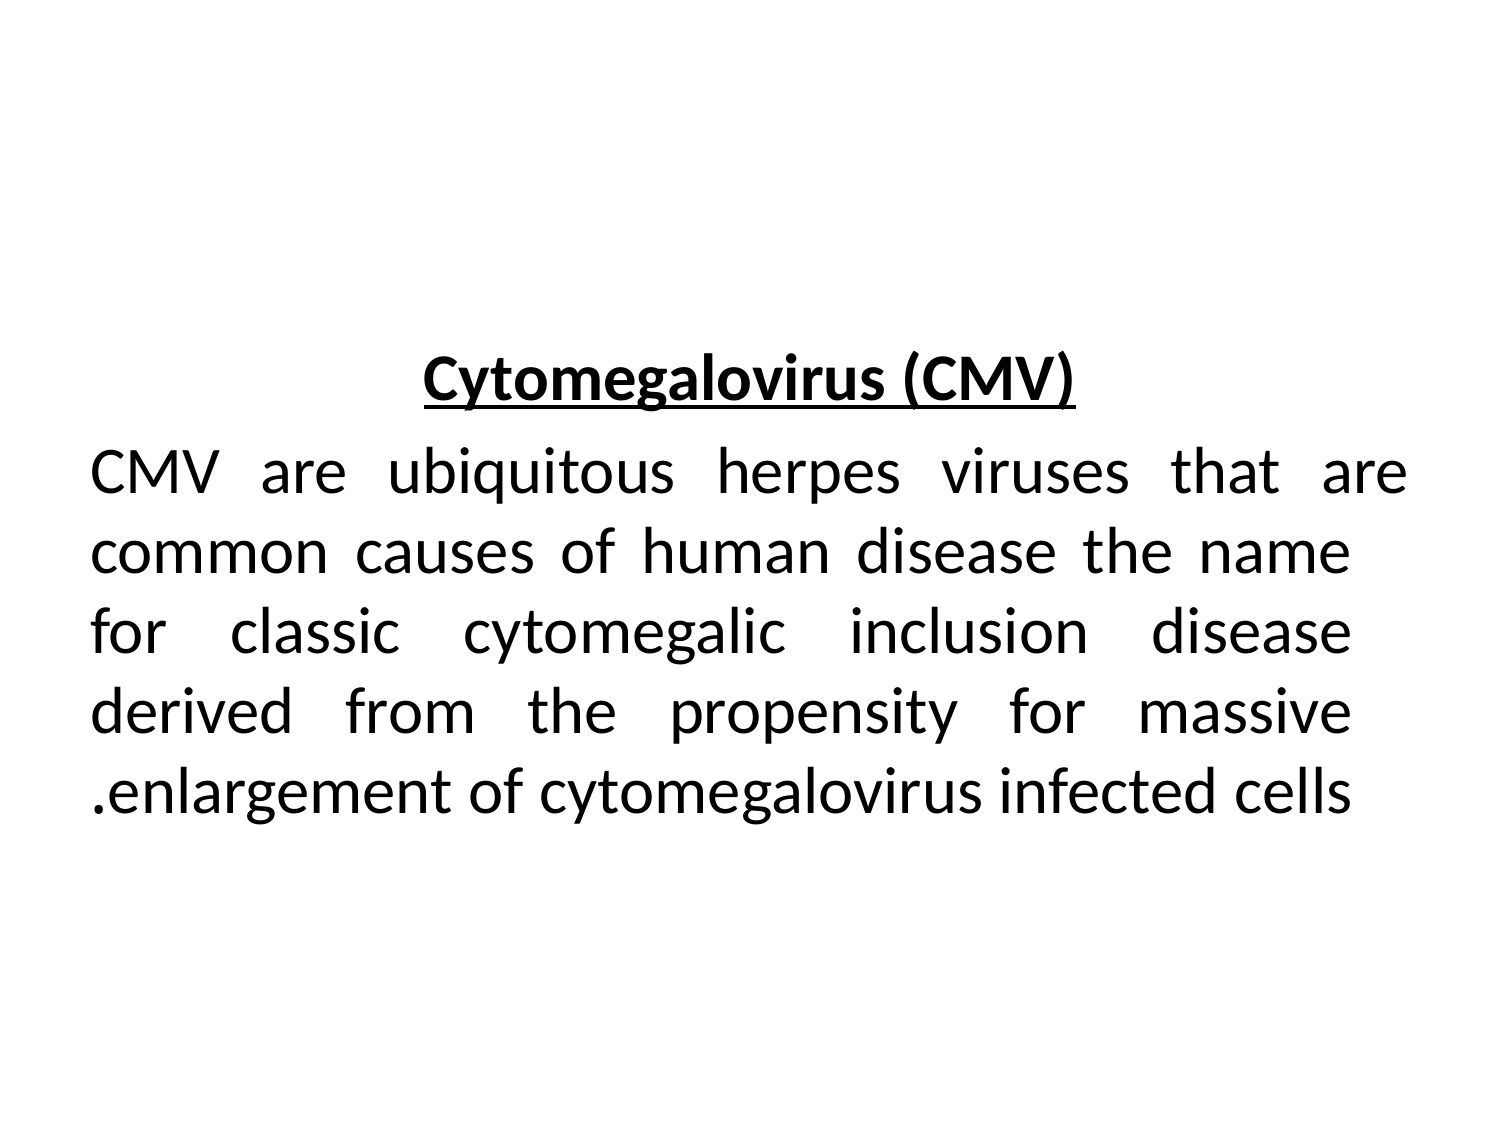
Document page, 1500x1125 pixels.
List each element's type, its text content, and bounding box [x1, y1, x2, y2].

list Cytomegalovirus (CMV) CMV are ubiquitous herpes viruses that are common causes of human disease the name for classic cytomegalic inclusion disease derived from the propensity for massive enlargement of cytomegalovirus infected cells. [75, 326, 1425, 1005]
